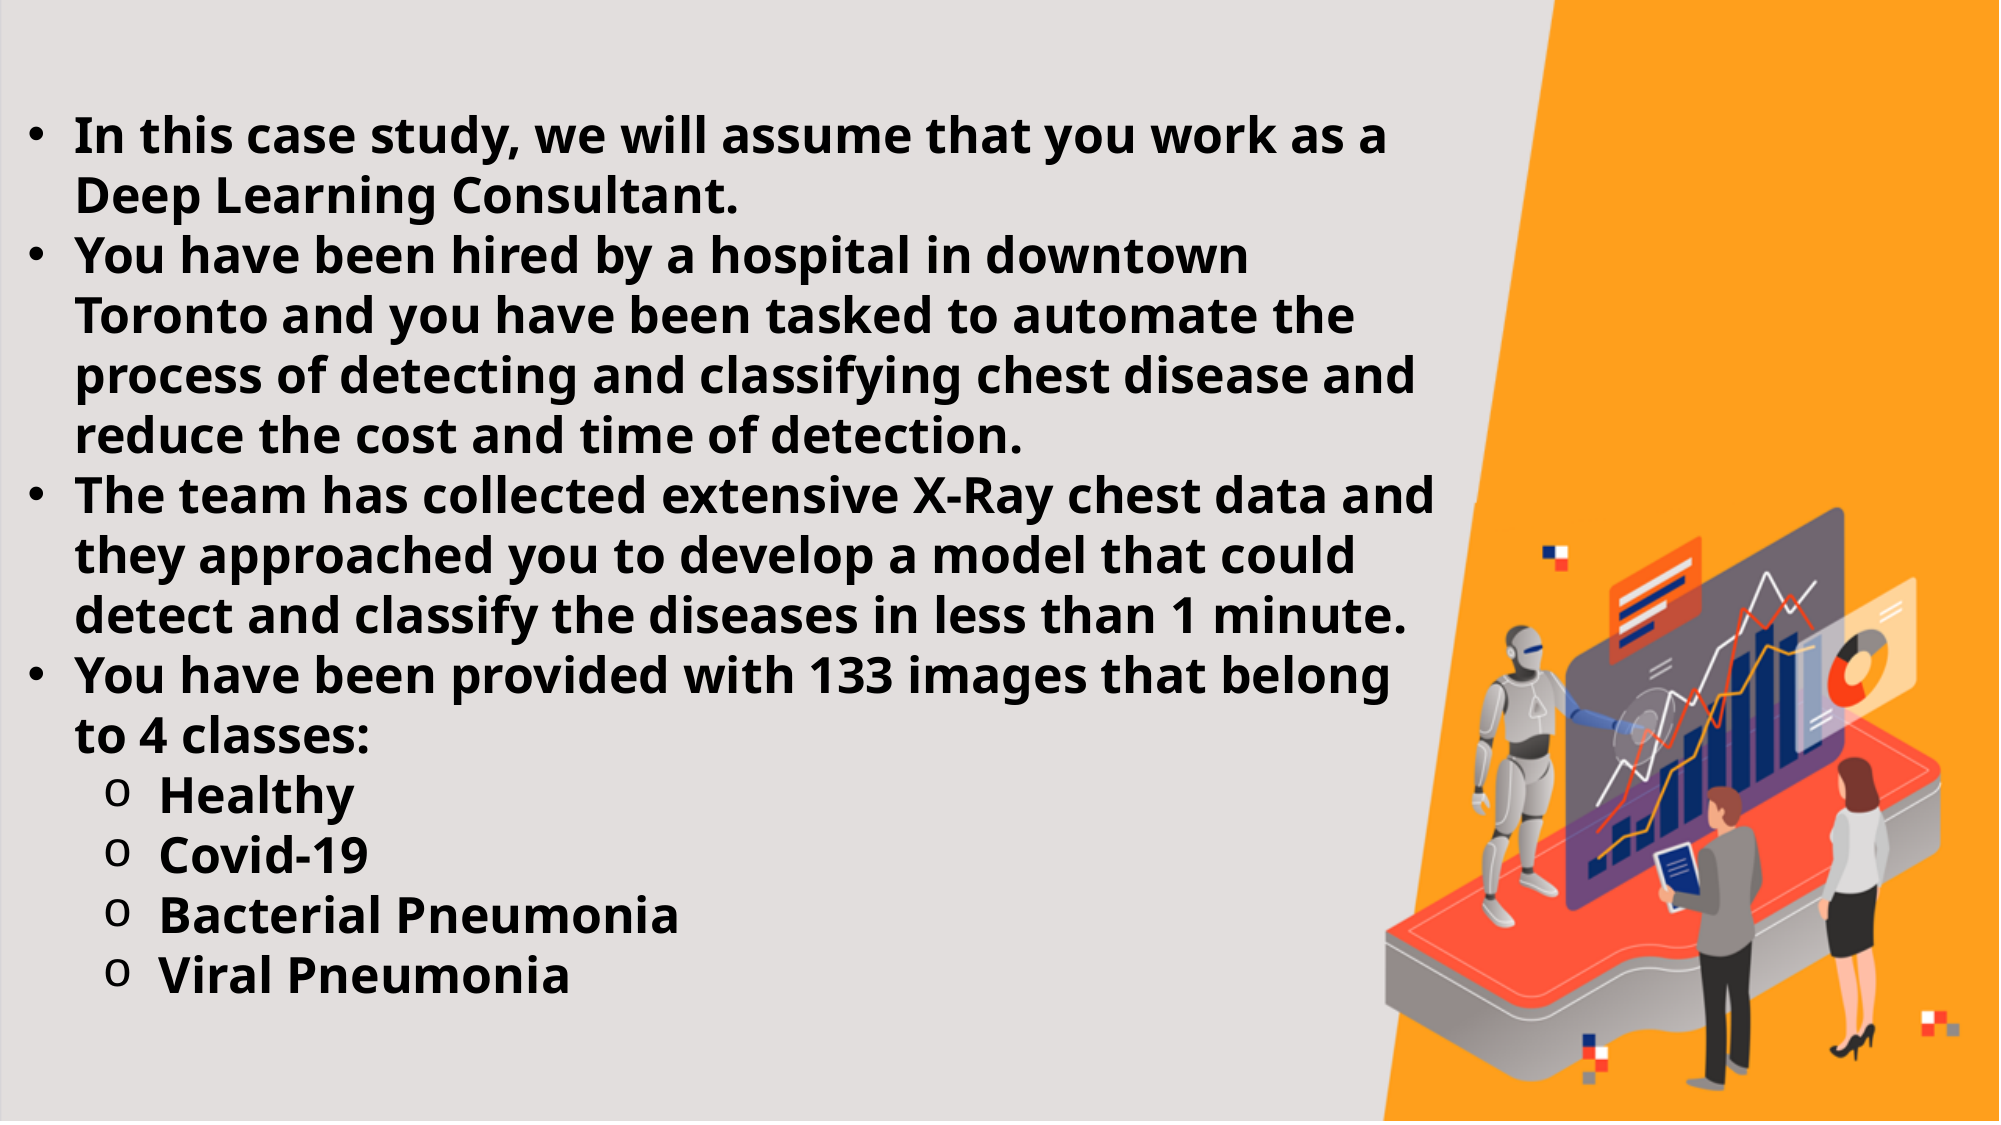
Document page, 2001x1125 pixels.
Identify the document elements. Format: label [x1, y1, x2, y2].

text_box [12, 1121, 1466, 1125]
picture [0, 0, 1999, 1121]
